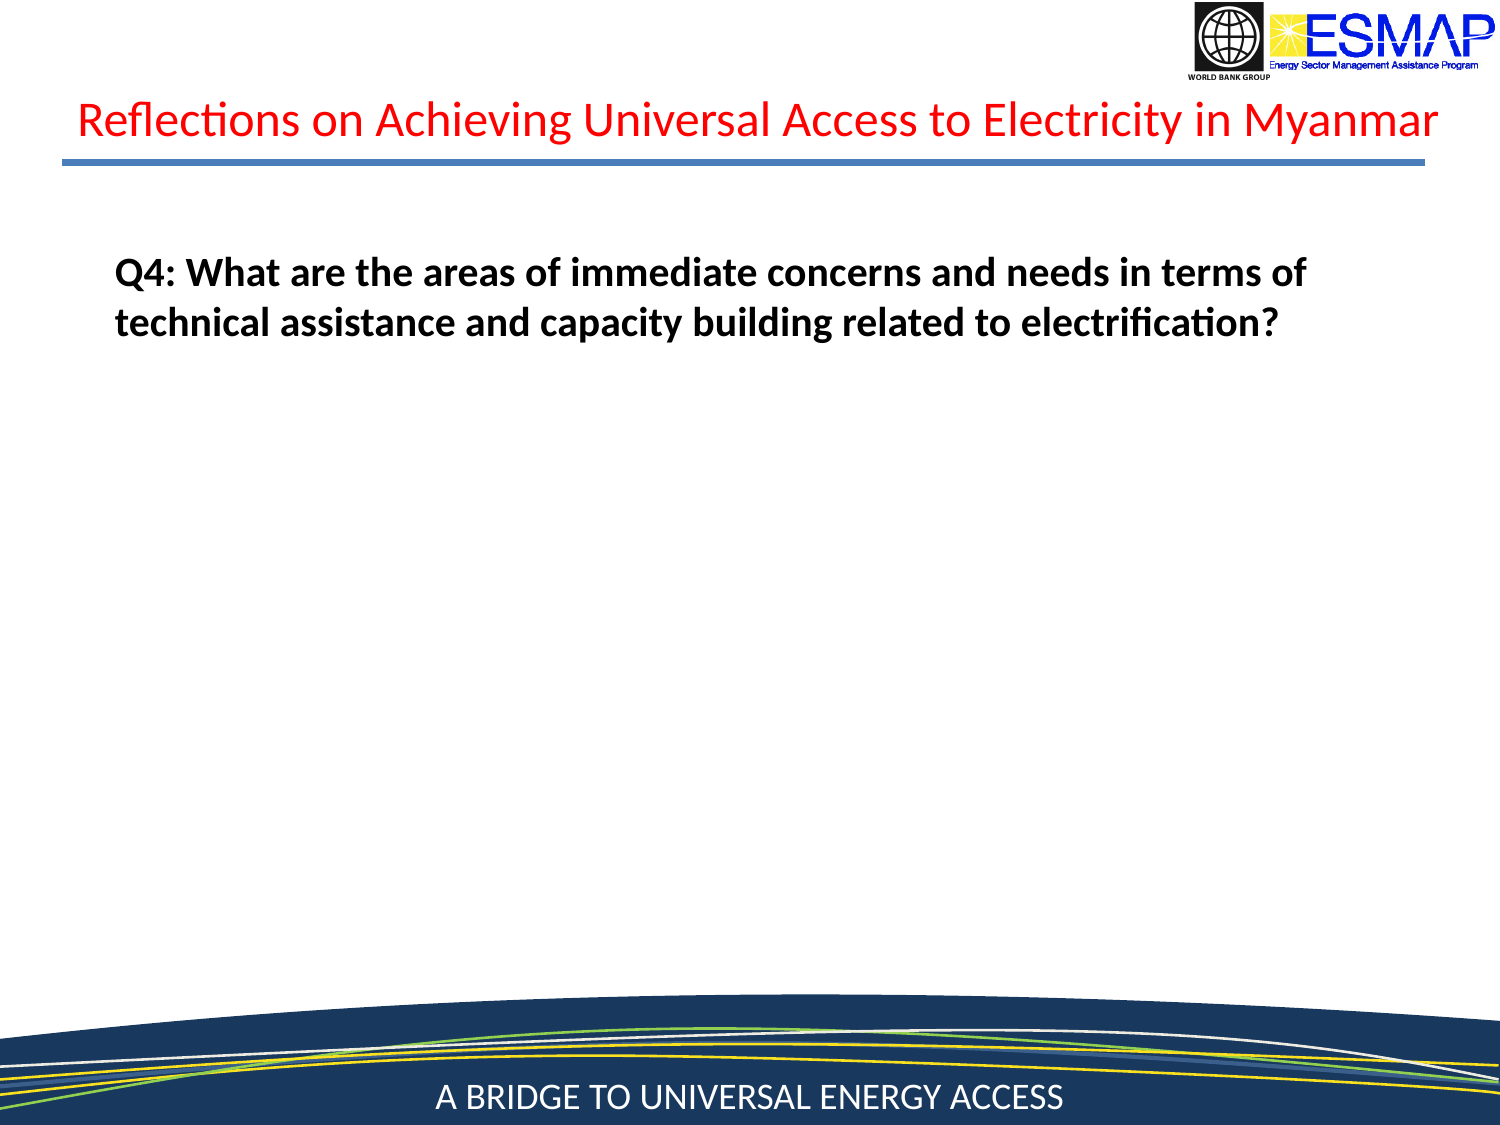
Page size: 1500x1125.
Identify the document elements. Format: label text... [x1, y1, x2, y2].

text_box [389, 1026, 852, 1045]
text_box [10, 1028, 1285, 1064]
picture [1188, 1, 1499, 80]
text_box Reflections on Achieving Universal Access to Electricity in Myanmar [62, 79, 1463, 154]
text_box Q4: What are the areas of immediate concerns and needs in terms of technical assistance and capacity building related to electrification? [99, 237, 1413, 353]
text_box A Bridge to Universal Energy Access [0, 1064, 1500, 1125]
text_box [50, 24, 1363, 213]
slide_number 4 [1074, 1042, 1425, 1103]
text_box [0, 994, 1500, 1064]
text_box [1425, 1060, 1499, 1064]
